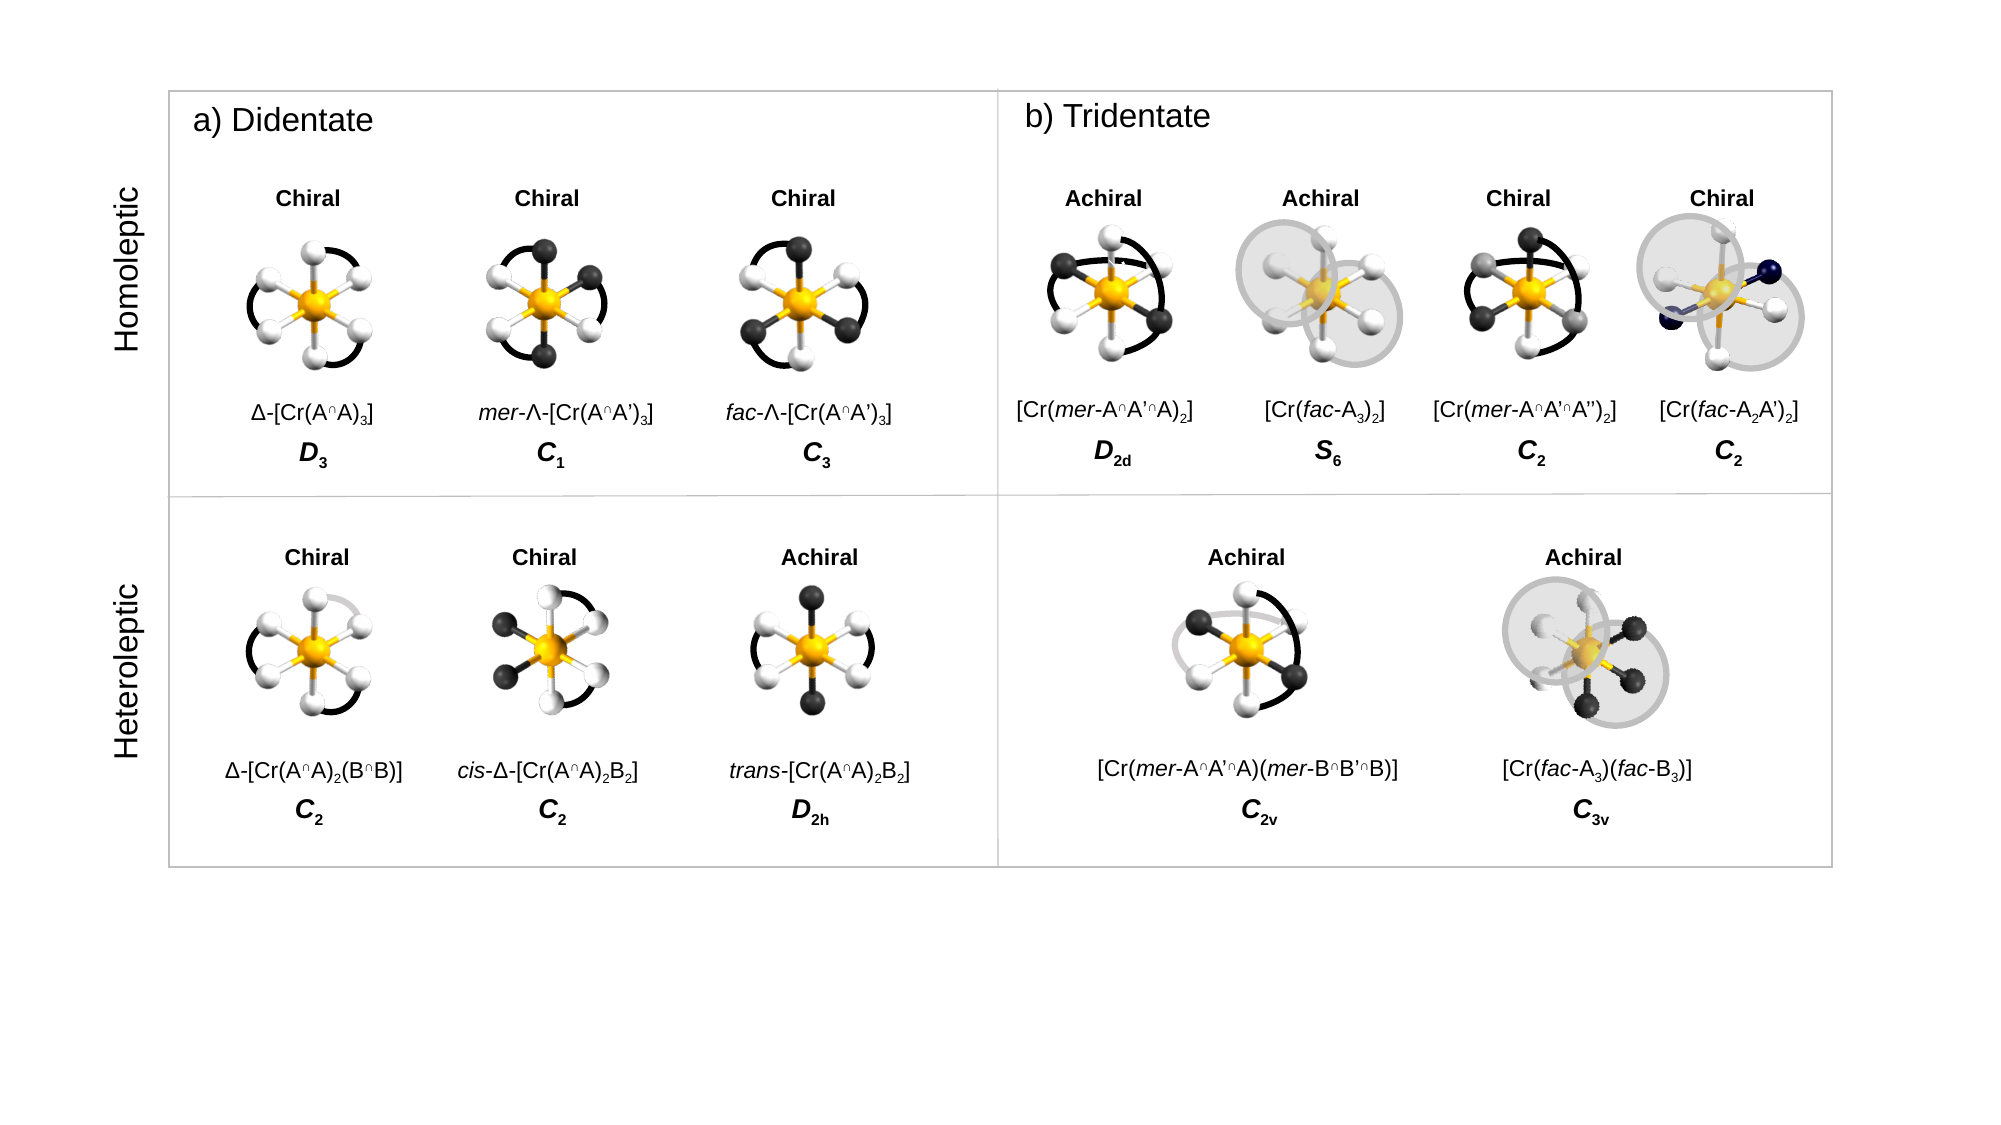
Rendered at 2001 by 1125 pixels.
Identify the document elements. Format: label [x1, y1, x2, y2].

text_box [96, 87, 1833, 868]
